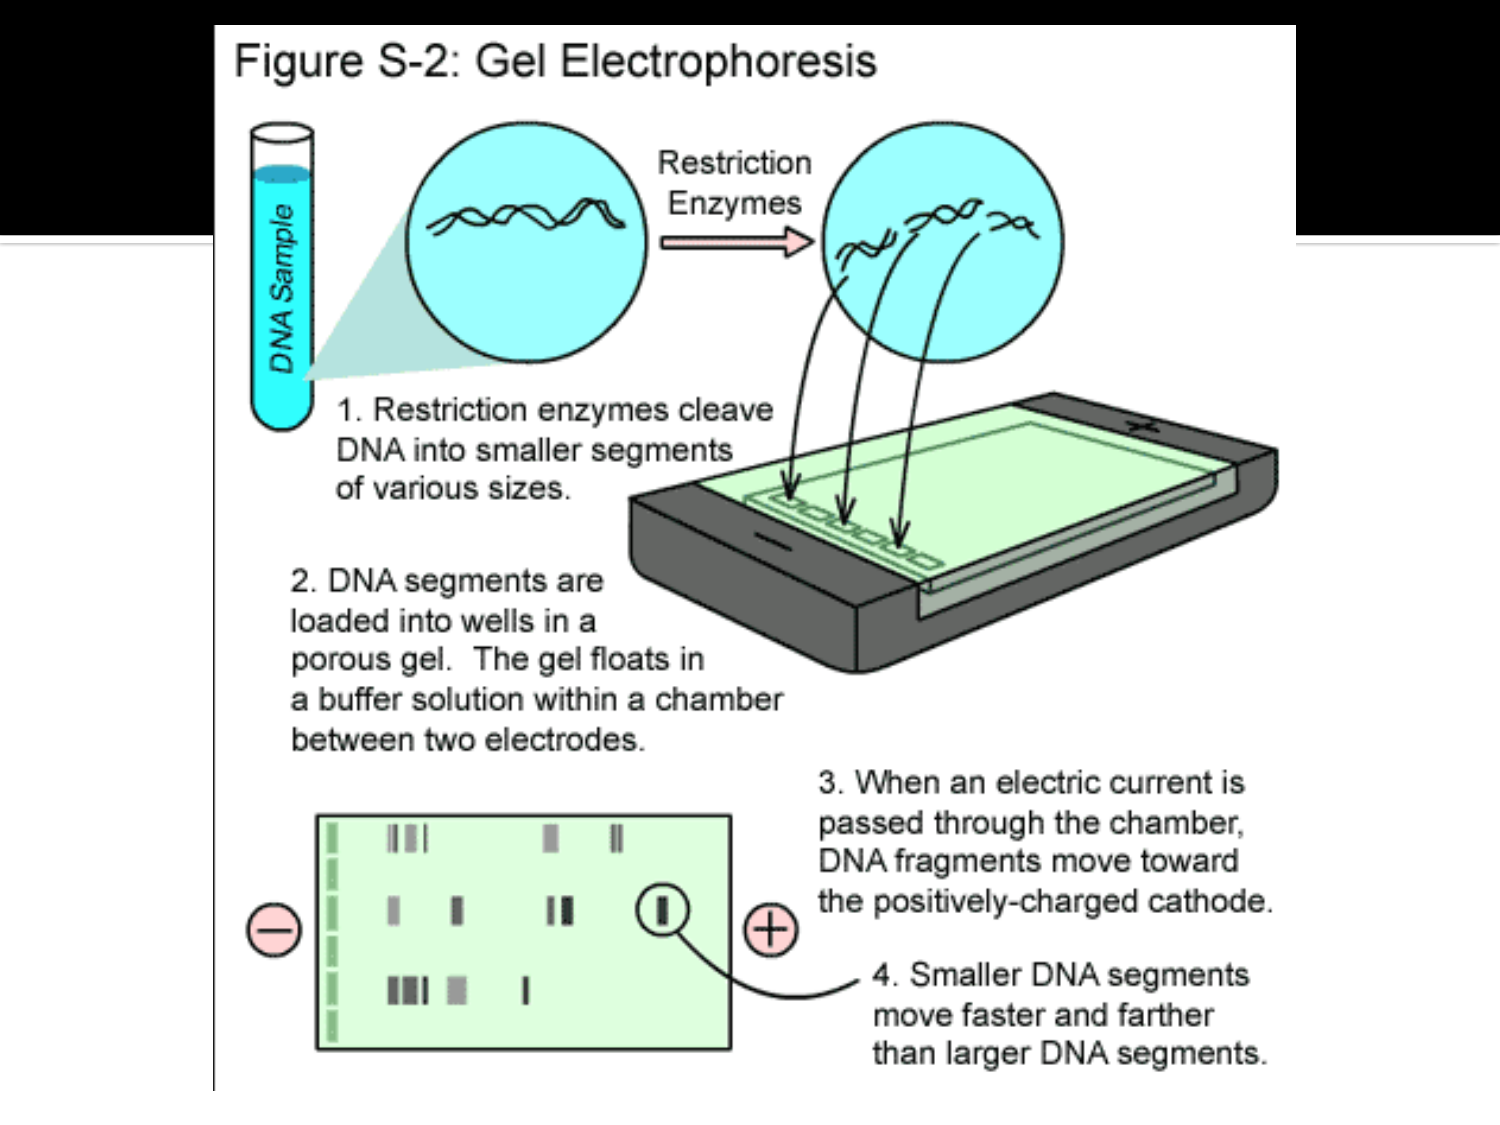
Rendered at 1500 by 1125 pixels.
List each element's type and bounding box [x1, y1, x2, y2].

picture [213, 25, 1296, 1091]
